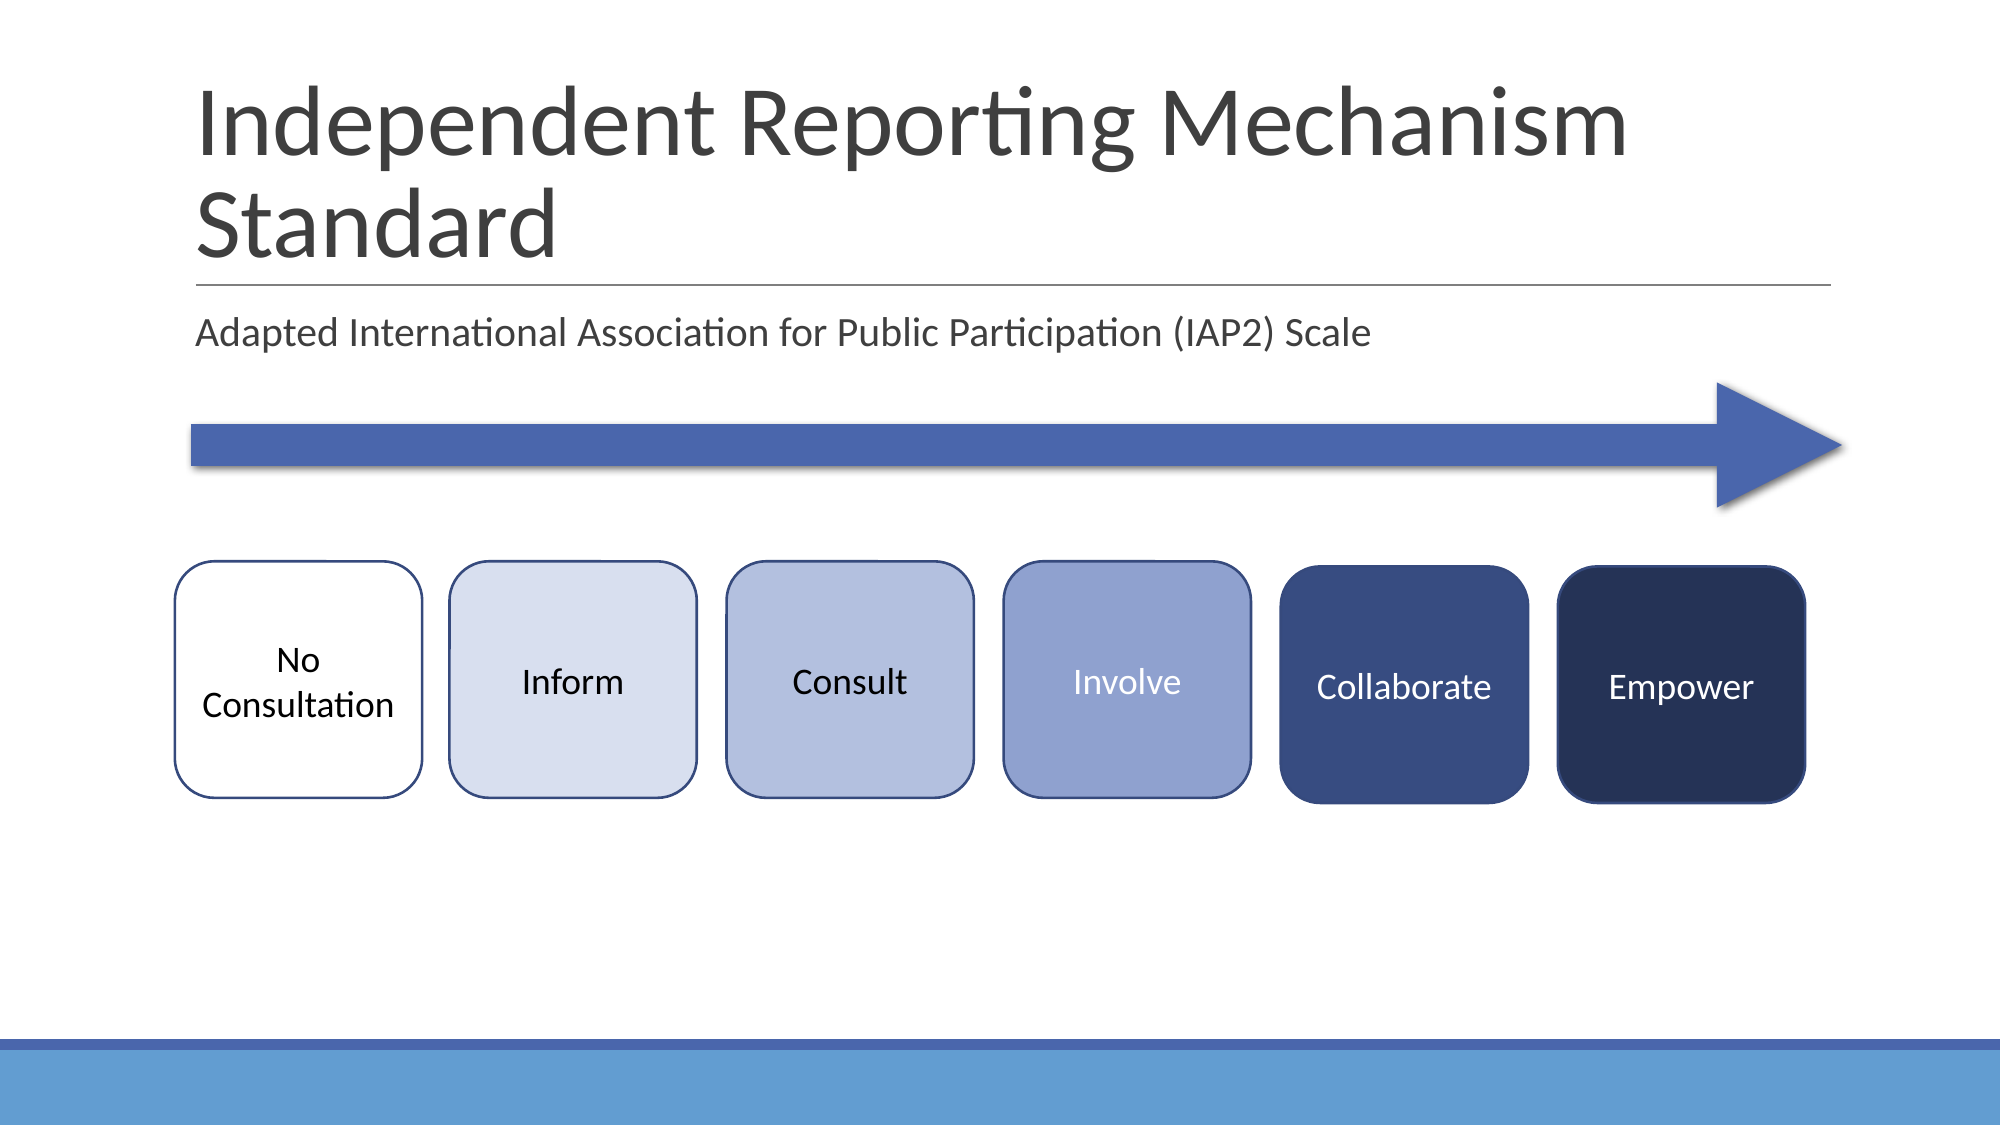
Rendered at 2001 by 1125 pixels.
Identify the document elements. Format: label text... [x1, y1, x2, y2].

text_box No Consultation [174, 561, 423, 798]
text_box Inform [449, 561, 697, 798]
text_box Involve [1003, 561, 1251, 798]
text_box Consult [726, 561, 974, 798]
text_box Empower [1557, 566, 1806, 803]
list Adapted International Association for Public Participation (IAP2) Scale [180, 302, 1830, 963]
title Independent Reporting Mechanism Standard [180, 47, 1830, 285]
text_box Collaborate [1280, 566, 1529, 803]
